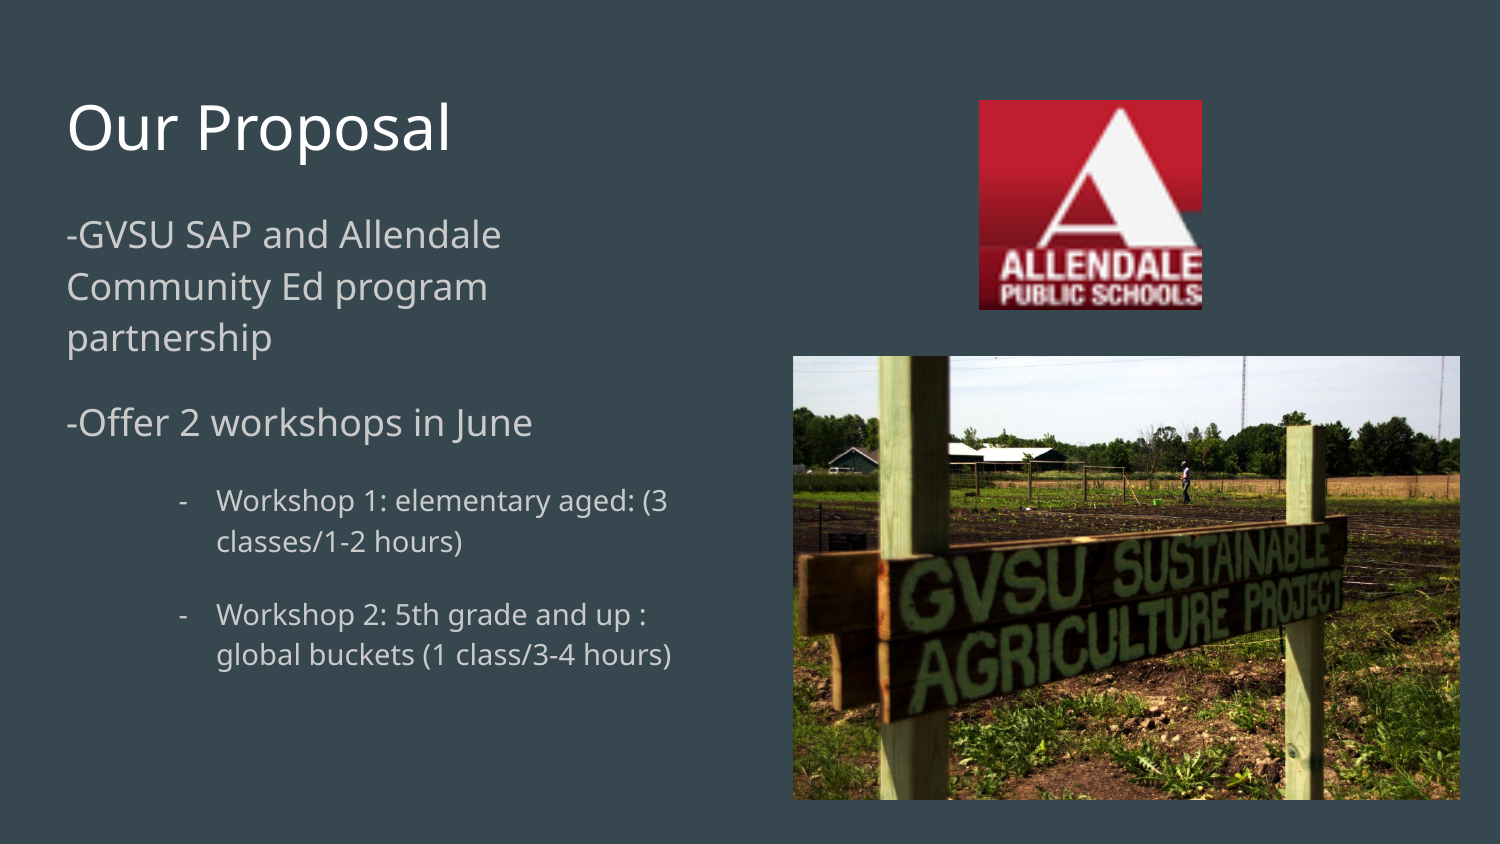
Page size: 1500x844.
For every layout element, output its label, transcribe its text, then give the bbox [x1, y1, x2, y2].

picture [793, 356, 1460, 801]
picture [979, 100, 1203, 310]
title Our Proposal [51, 72, 1449, 167]
list -GVSU SAP and Allendale Community Ed program partnership -Offer 2 workshops in June Workshop 1: elementary aged: (3 classes/1-2 hours) Workshop 2: 5th grade and up : global buckets (1 class/3-4 hours) [51, 189, 717, 801]
